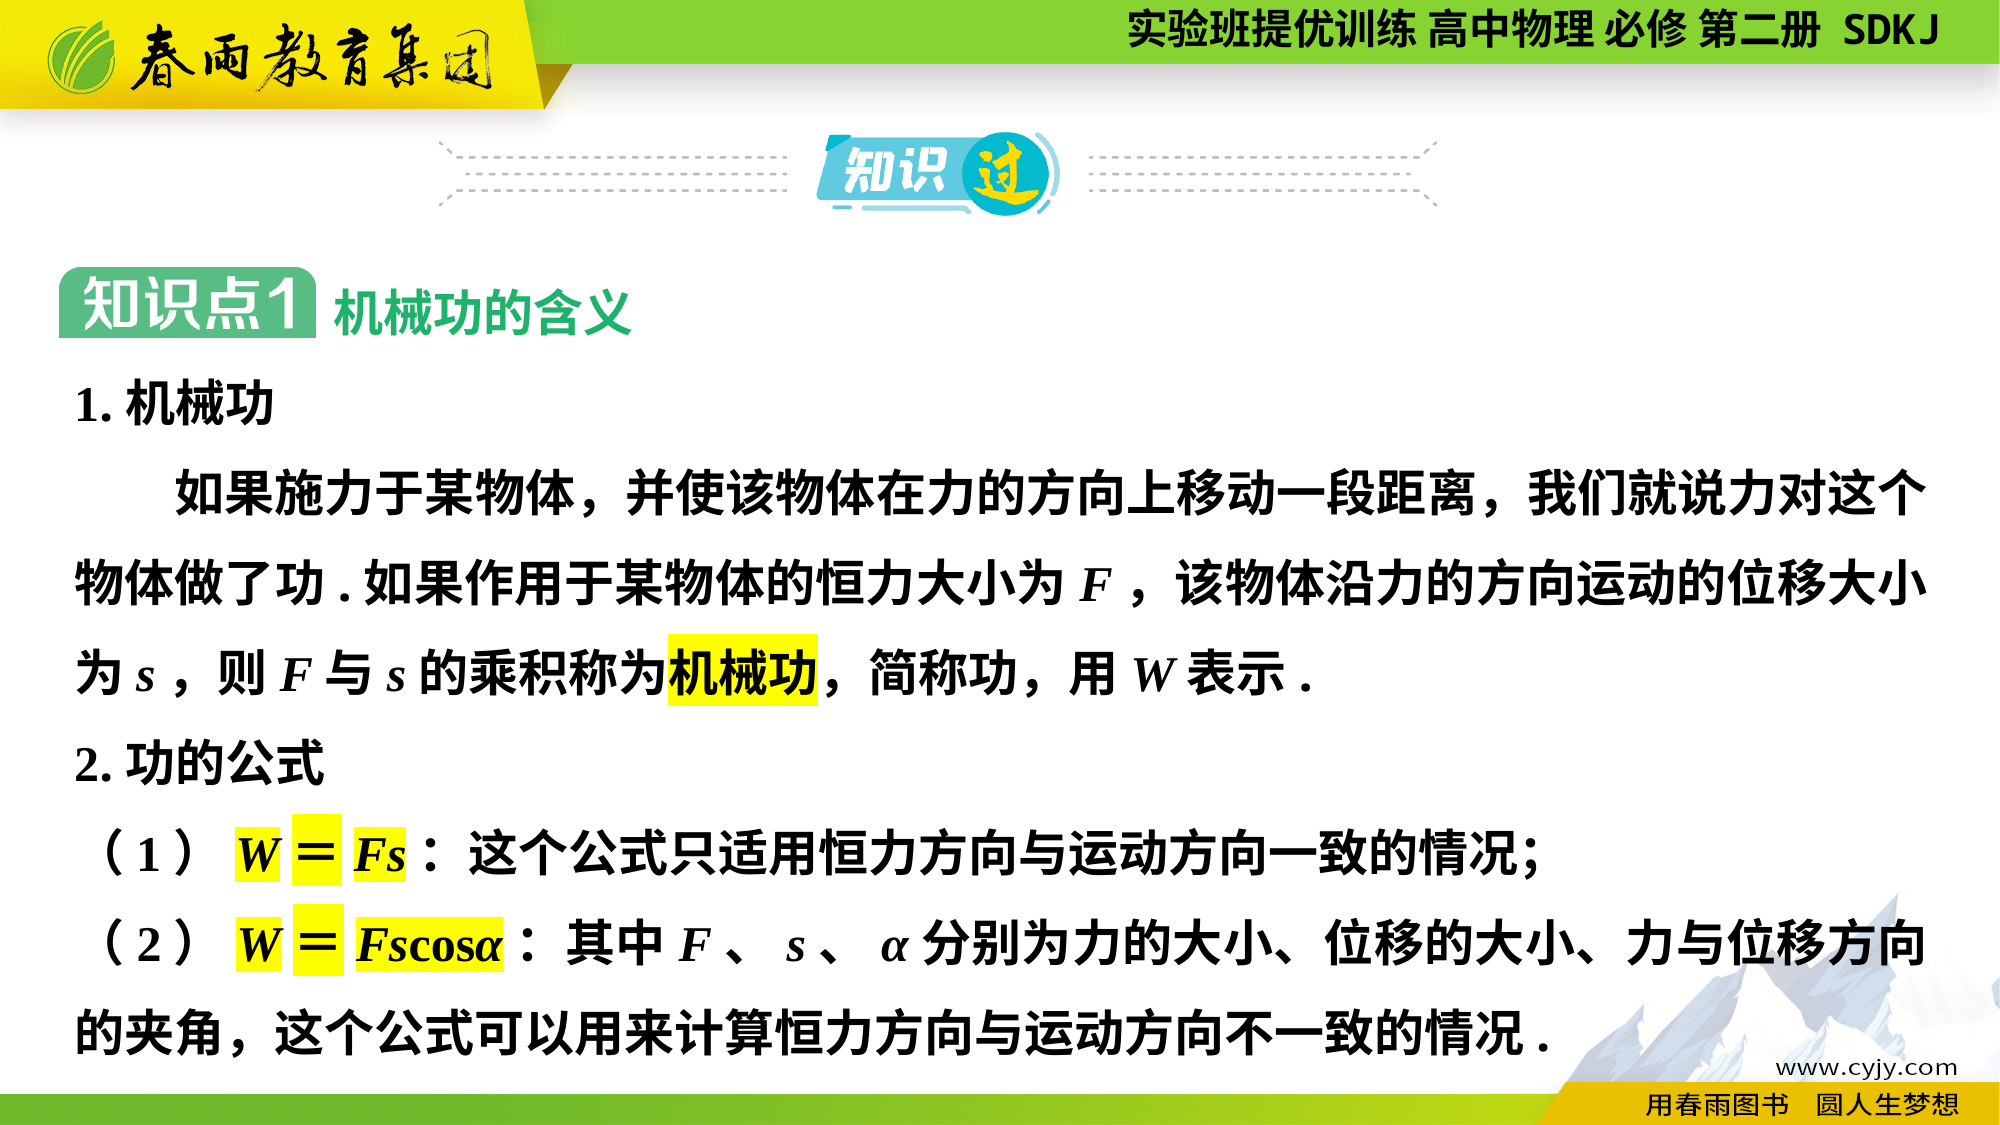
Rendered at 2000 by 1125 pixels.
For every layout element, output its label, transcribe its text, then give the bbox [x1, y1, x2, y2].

list 机械功的含义 1.机械功 如果施力于某物体，并使该物体在力的方向上移动一段距离，我们就说力对这个物体做了功.如果作用于某物体的恒力大小为F，该物体沿力的方向运动的位移大小为s，则F与s的乘积称为机械功，简称功，用W表示. 2.功的公式 （1）W＝Fs：这个公式只适用恒力方向与运动方向一致的情况； （2）W＝Fscosα：其中F、s、α分别为力的大小、位移的大小、力与位移方向的夹角，这个公式可以用来计算恒力方向与运动方向不一致的情况. [59, 243, 1944, 1077]
picture [0, 0, 2000, 1125]
